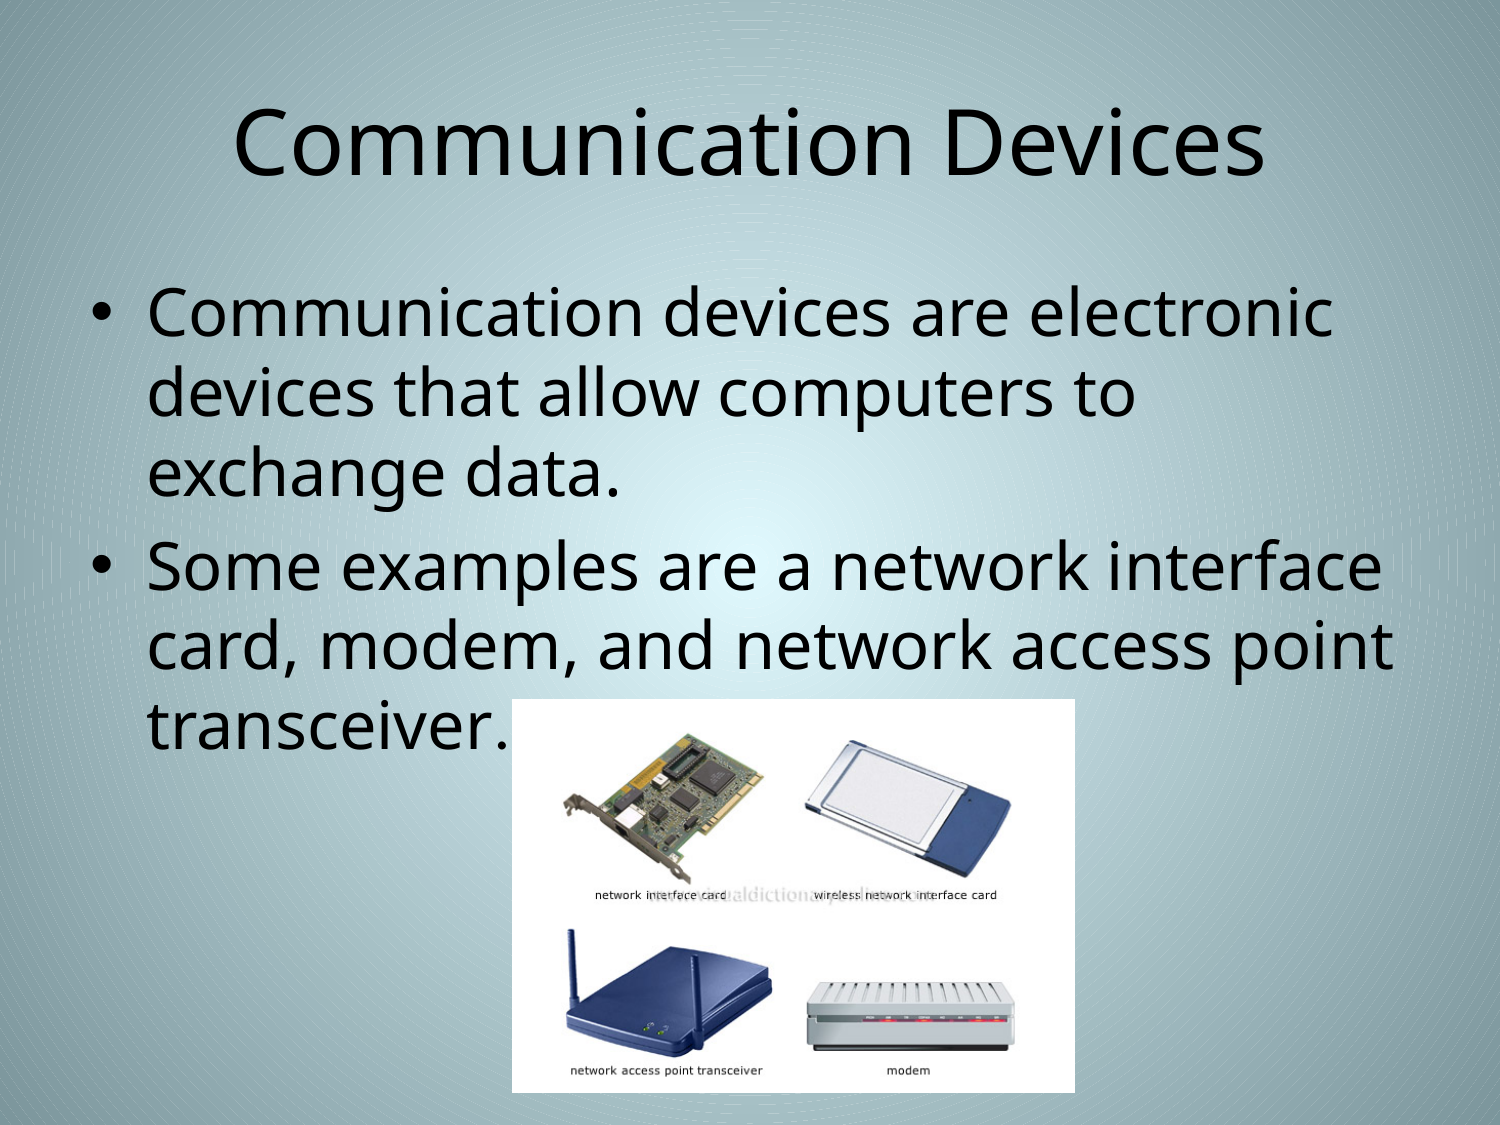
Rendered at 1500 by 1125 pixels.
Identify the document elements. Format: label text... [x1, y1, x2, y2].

picture [512, 699, 1076, 1093]
list Communication devices are electronic devices that allow computers to exchange data. Some examples are a network interface card, modem, and network access point transceiver. [75, 262, 1425, 1005]
title Communication Devices [75, 45, 1425, 233]
